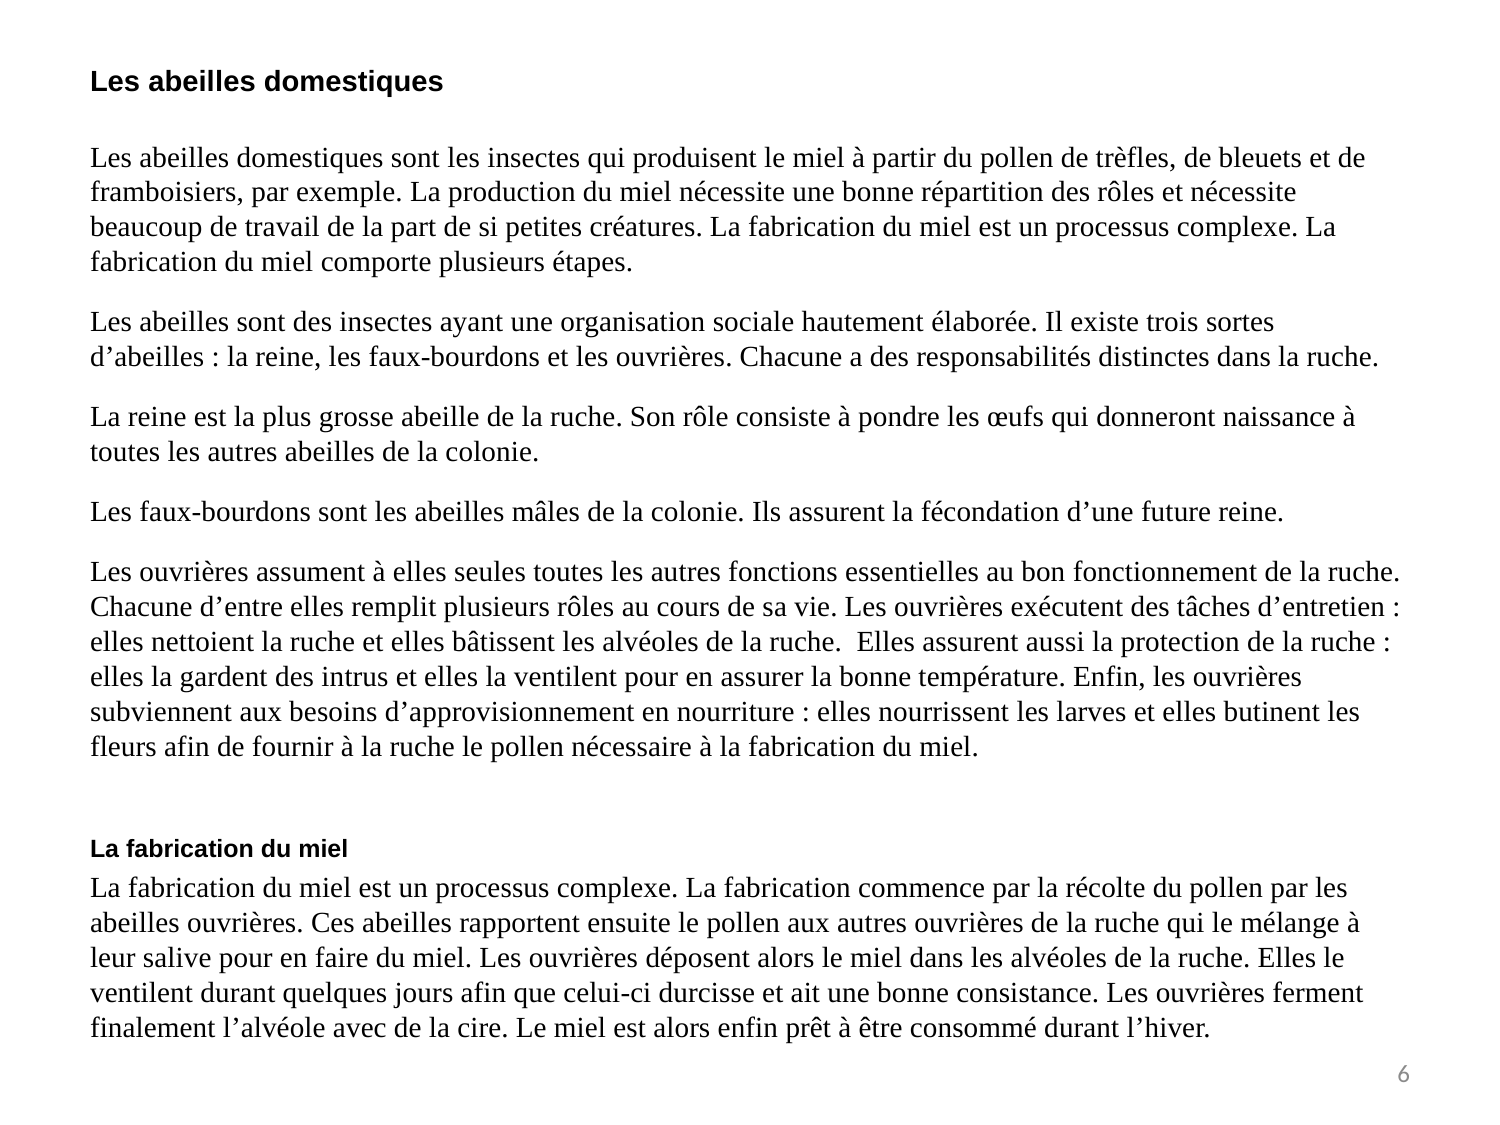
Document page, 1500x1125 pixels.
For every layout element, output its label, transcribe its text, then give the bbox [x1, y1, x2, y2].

list Les abeilles domestiques Les abeilles domestiques sont les insectes qui produisent le miel à partir du pollen de trèfles, de bleuets et de framboisiers, par exemple. La production du miel nécessite une bonne répartition des rôles et nécessite beaucoup de travail de la part de si petites créatures. La fabrication du miel est un processus complexe. La fabrication du miel comporte plusieurs étapes. Les abeilles sont des insectes ayant une organisation sociale hautement élaborée. Il existe trois sortes d’abeilles : la reine, les faux-bourdons et les ouvrières. Chacune a des responsabilités distinctes dans la ruche. La reine est la plus grosse abeille de la ruche. Son rôle consiste à pondre les œufs qui donneront naissance à toutes les autres abeilles de la colonie. Les faux-bourdons sont les abeilles mâles de la colonie. Ils assurent la fécondation d’une future reine. Les ouvrières assument à elles seules toutes les autres fonctions essentielles au bon fonctionnement de la ruche. Chacune d’entre elles remplit plusieurs rôles au cours de sa vie. Les ouvrières exécutent des tâches d’entretien : elles nettoient la ruche et elles bâtissent les alvéoles de la ruche. Elles assurent aussi la protection de la ruche : elles la gardent des intrus et elles la ventilent pour en assurer la bonne température. Enfin, les ouvrières subviennent aux besoins d’approvisionnement en nourriture : elles nourrissent les larves et elles butinent les fleurs afin de fournir à la ruche le pollen nécessaire à la fabrication du miel. La fabrication du miel La fabrication du miel est un processus complexe. La fabrication commence par la récolte du pollen par les abeilles ouvrières. Ces abeilles rapportent ensuite le pollen aux autres ouvrières de la ruche qui le mélange à leur salive pour en faire du miel. Les ouvrières déposent alors le miel dans les alvéoles de la ruche. Elles le ventilent durant quelques jours afin que celui-ci durcisse et ait une bonne consistance. Les ouvrières ferment finalement l’alvéole avec de la cire. Le miel est alors enfin prêt à être consommé durant l’hiver. [75, 54, 1424, 1094]
slide_number 6 [1074, 1042, 1425, 1103]
